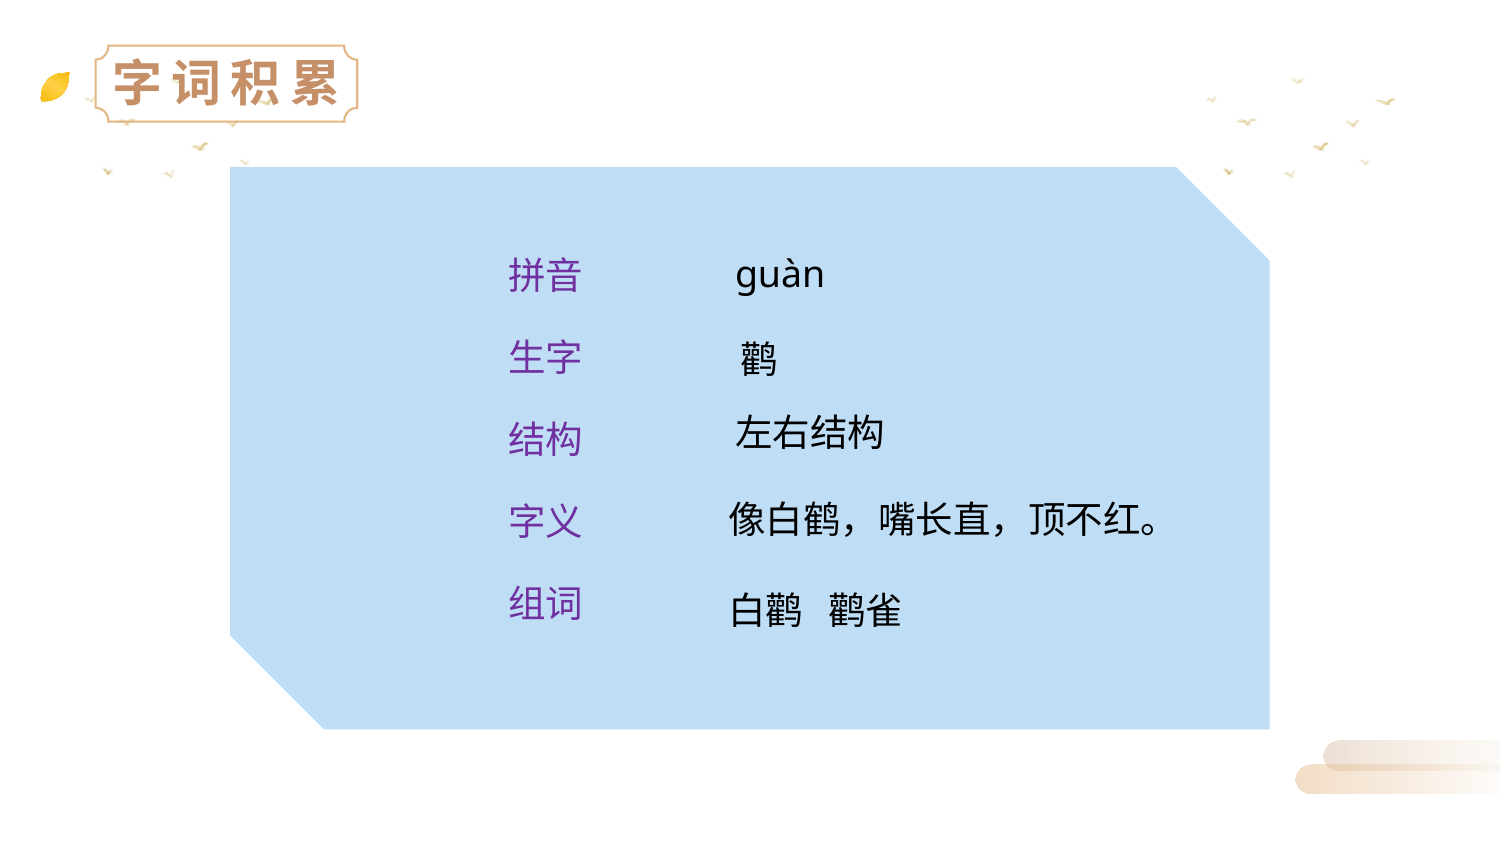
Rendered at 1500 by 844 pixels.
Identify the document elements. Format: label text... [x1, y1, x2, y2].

text_box guàn [724, 244, 963, 301]
text_box 鹳 [728, 330, 789, 387]
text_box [493, 244, 724, 633]
text_box 像白鹤，嘴长直，顶不红。 [724, 490, 1286, 547]
text_box 左右结构 [724, 402, 990, 460]
text_box [229, 165, 1271, 731]
text_box 字词积累 [112, 51, 341, 112]
text_box 白鹳 鹳雀 [716, 581, 1169, 638]
